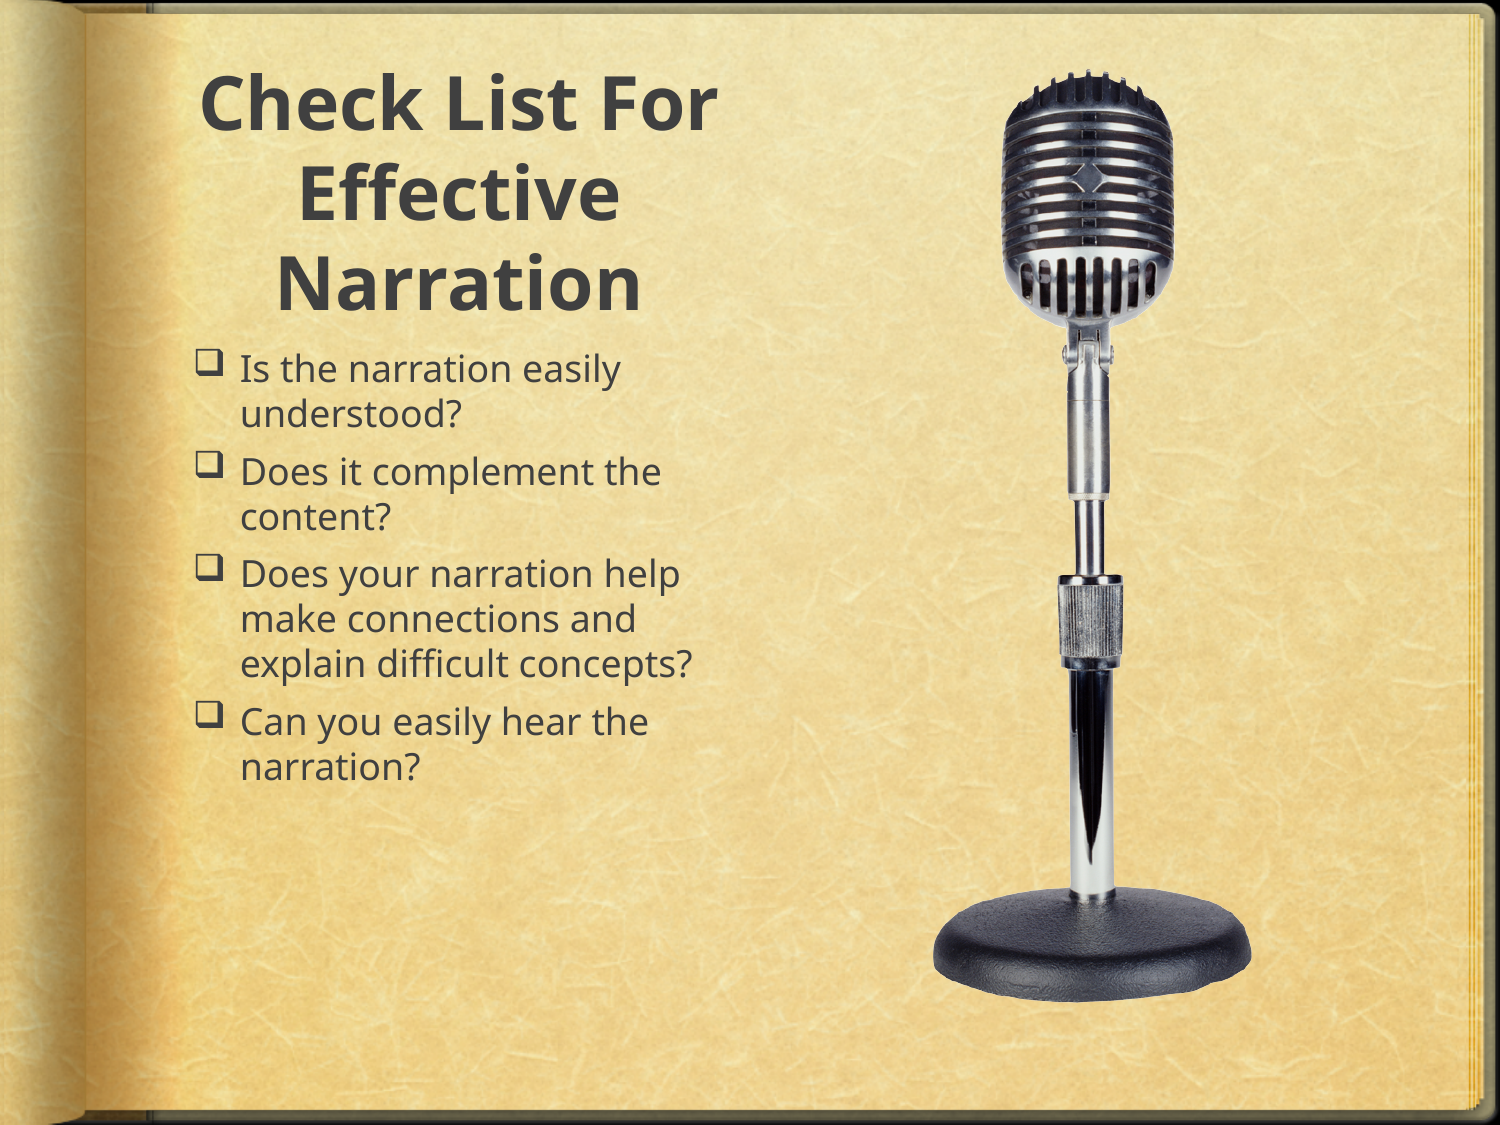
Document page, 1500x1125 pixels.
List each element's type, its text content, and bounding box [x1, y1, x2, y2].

picture [0, 0, 1500, 1125]
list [808, 61, 1373, 1006]
list Is the narration easily understood? Does it complement the content? Does your narration help make connections and explain difficult concepts? Can you easily hear the narration? [177, 337, 741, 938]
title Check List For Effective Narration [177, 62, 741, 334]
